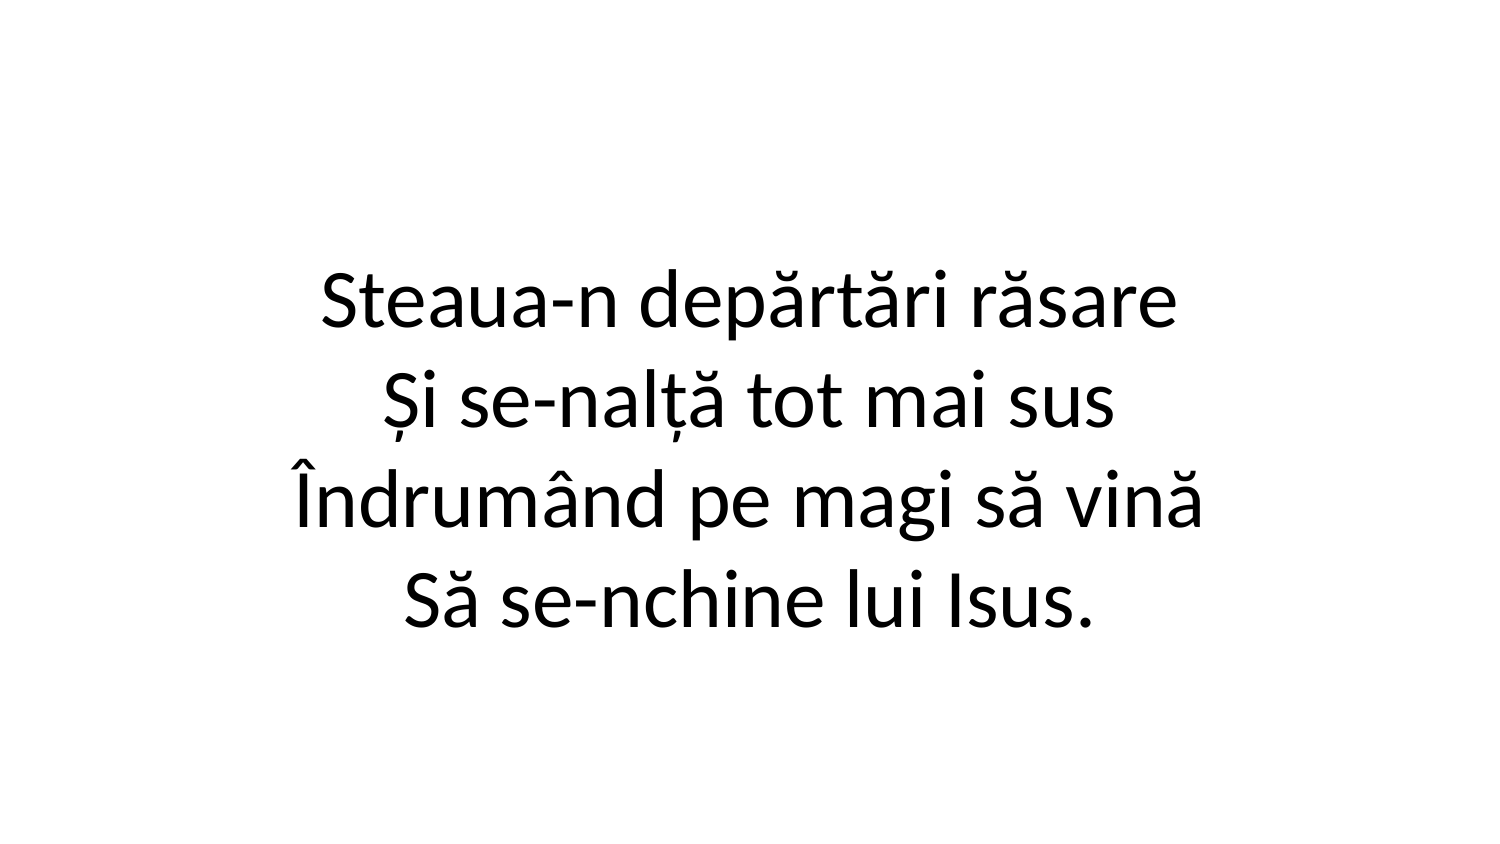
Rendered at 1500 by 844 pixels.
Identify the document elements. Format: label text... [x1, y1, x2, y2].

text_box Steaua-n depărtări răsare Și se-nalță tot mai sus Îndrumând pe magi să vină Să se-nchine lui Isus. [278, 192, 1222, 652]
